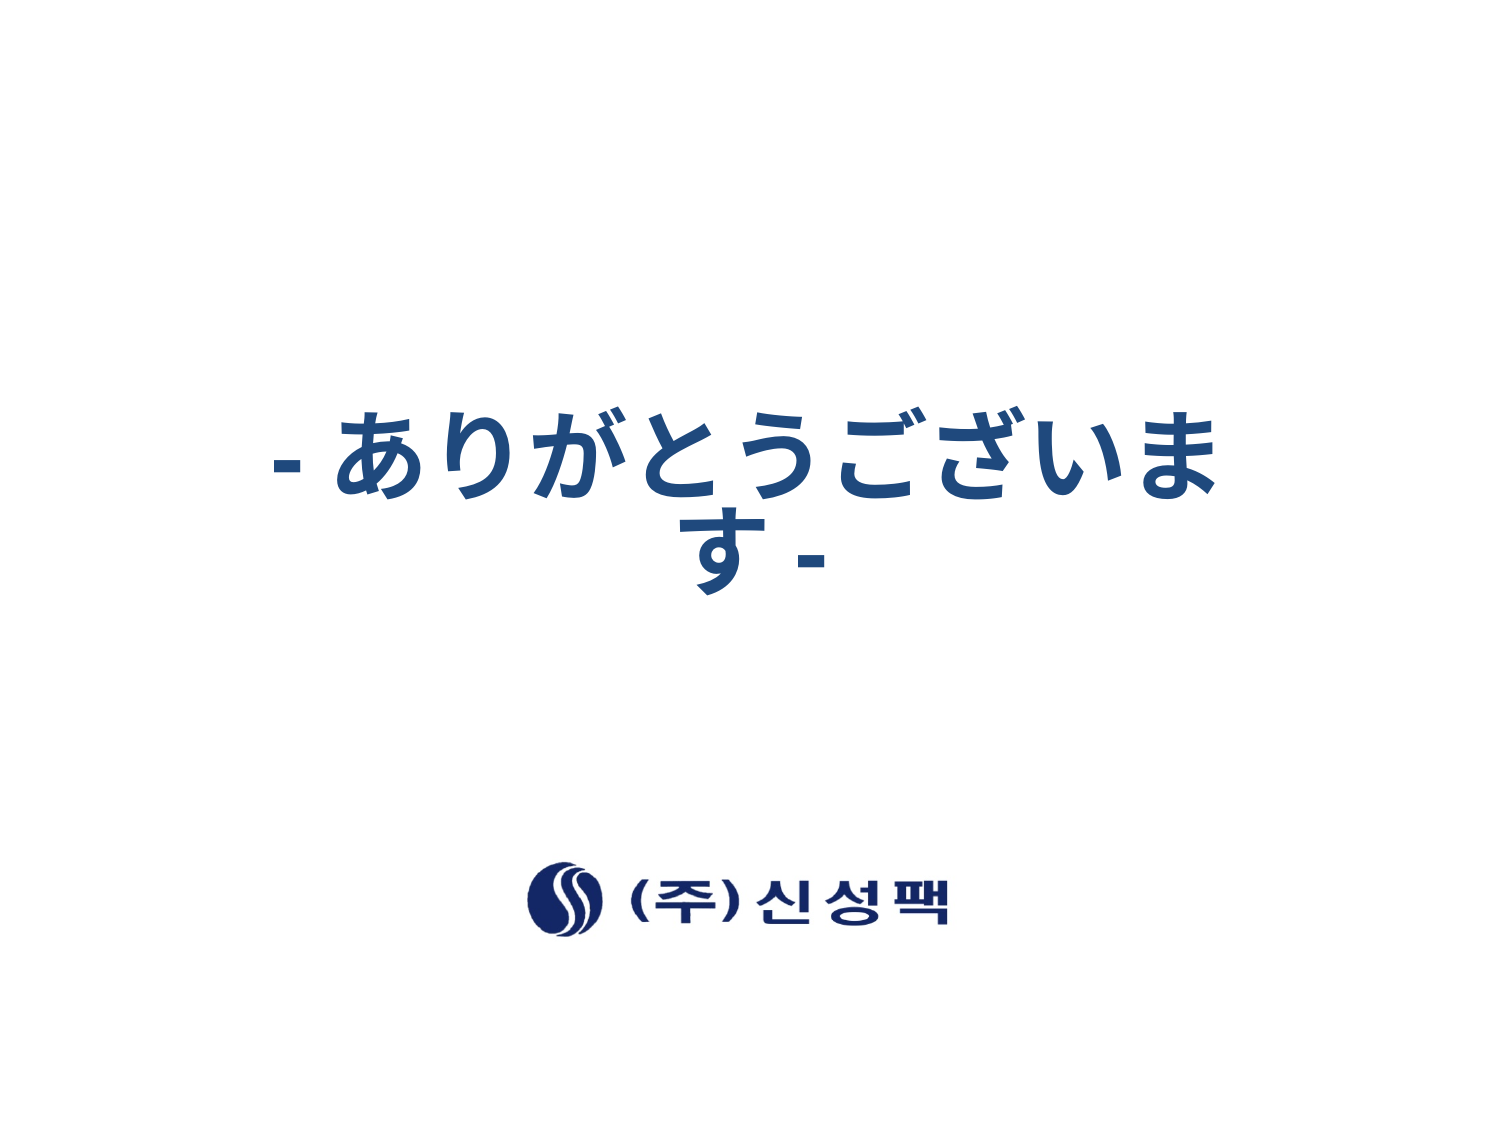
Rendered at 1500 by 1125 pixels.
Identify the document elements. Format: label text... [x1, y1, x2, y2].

subtitle -ありがとうございます- [253, 408, 1247, 1000]
picture [496, 831, 997, 962]
